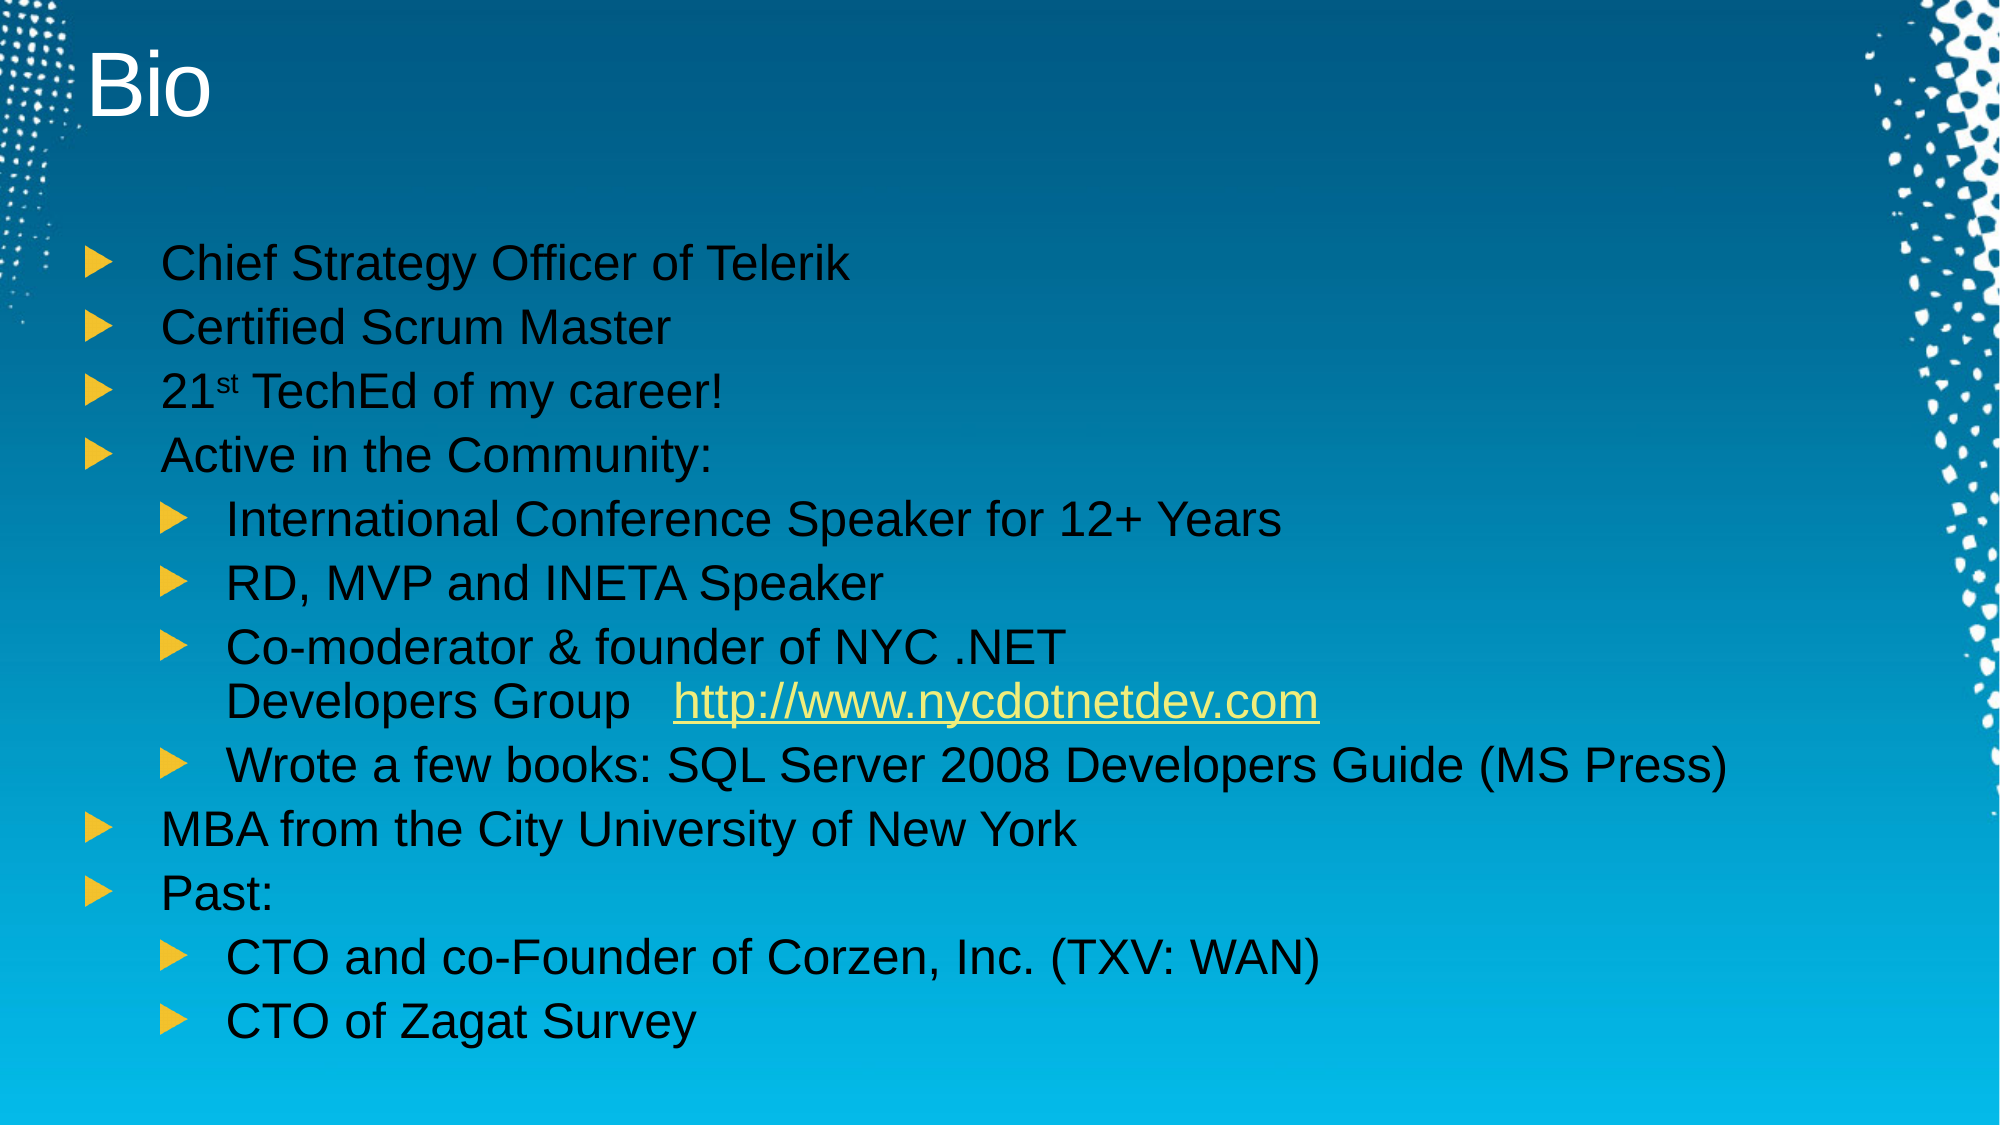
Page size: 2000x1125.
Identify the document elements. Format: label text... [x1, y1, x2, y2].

picture [38, 74, 47, 80]
picture [10, 69, 17, 78]
picture [3, 10, 11, 18]
picture [1892, 212, 1902, 216]
picture [0, 155, 5, 163]
picture [18, 13, 26, 19]
picture [161, 941, 185, 969]
picture [28, 42, 36, 53]
picture [11, 55, 21, 64]
picture [54, 76, 60, 83]
picture [86, 311, 111, 340]
picture [1946, 155, 1961, 167]
title Bio [85, 37, 1915, 134]
picture [1889, 152, 1901, 166]
picture [42, 31, 53, 39]
picture [9, 84, 15, 91]
list Chief Strategy Officer of Telerik Certified Scrum Master 21st TechEd of my career! Active in the Community: International Conference Speaker for 12+ Years RD, MVP and INETA Speaker Co-moderator & founder of NYC .NET Developers Group http://www.nycdotnetdev.com Wrote a few books: SQL Server 2008 Developers Guide (MS Press) MBA from the City University of New York Past: CTO and co-Founder of Corzen, Inc. (TXV: WAN) CTO of Zagat Survey [85, 237, 1967, 1105]
picture [1983, 404, 1992, 414]
picture [1925, 141, 1935, 155]
picture [1972, 570, 1986, 583]
picture [1935, 177, 1945, 189]
picture [1991, 637, 2000, 652]
picture [1988, 547, 2000, 561]
picture [41, 59, 48, 67]
picture [1929, 27, 1945, 45]
picture [161, 631, 185, 659]
picture [1915, 109, 1924, 119]
picture [161, 503, 186, 532]
picture [16, 143, 21, 151]
picture [1991, 747, 2000, 765]
picture [1995, 582, 2000, 595]
picture [58, 32, 66, 41]
picture [1973, 368, 1982, 380]
picture [31, 131, 37, 138]
picture [43, 42, 49, 53]
picture [1981, 604, 2000, 620]
picture [24, 72, 32, 79]
picture [1969, 625, 1985, 642]
picture [47, 0, 57, 10]
picture [1957, 187, 1971, 200]
picture [33, 116, 40, 124]
picture [1993, 321, 2000, 339]
picture [1992, 438, 2000, 448]
picture [1921, 0, 1934, 8]
picture [33, 0, 42, 10]
picture [1970, 426, 1980, 436]
picture [1925, 87, 1941, 99]
picture [1911, 223, 1918, 230]
picture [1968, 481, 1978, 492]
picture [1935, 0, 2000, 306]
picture [55, 62, 62, 69]
picture [16, 22, 23, 34]
picture [1967, 535, 1977, 549]
picture [1898, 188, 1912, 198]
picture [86, 813, 110, 841]
picture [1990, 492, 2000, 505]
picture [161, 749, 185, 777]
picture [45, 16, 55, 24]
picture [29, 27, 38, 38]
picture [86, 877, 110, 905]
picture [0, 24, 9, 33]
picture [1938, 122, 1950, 133]
picture [33, 88, 42, 97]
picture [1979, 657, 1995, 676]
picture [86, 439, 111, 468]
picture [30, 14, 40, 23]
picture [86, 375, 111, 404]
picture [56, 47, 64, 55]
picture [1972, 312, 1985, 322]
picture [1988, 691, 2000, 709]
picture [1994, 382, 2000, 391]
picture [1980, 460, 1987, 469]
picture [1974, 683, 1985, 694]
picture [1978, 517, 1987, 527]
picture [6, 97, 12, 105]
picture [1922, 200, 1934, 207]
picture [13, 41, 25, 49]
picture [1984, 349, 1992, 357]
picture [1945, 213, 1955, 220]
picture [161, 567, 185, 595]
picture [18, 0, 29, 6]
picture [161, 1005, 185, 1033]
picture [26, 57, 34, 68]
picture [34, 101, 43, 111]
picture [1982, 714, 1993, 729]
picture [0, 40, 9, 45]
picture [17, 129, 23, 136]
picture [1967, 589, 1976, 607]
picture [1914, 164, 1923, 177]
picture [1967, 279, 1976, 291]
picture [86, 247, 111, 276]
